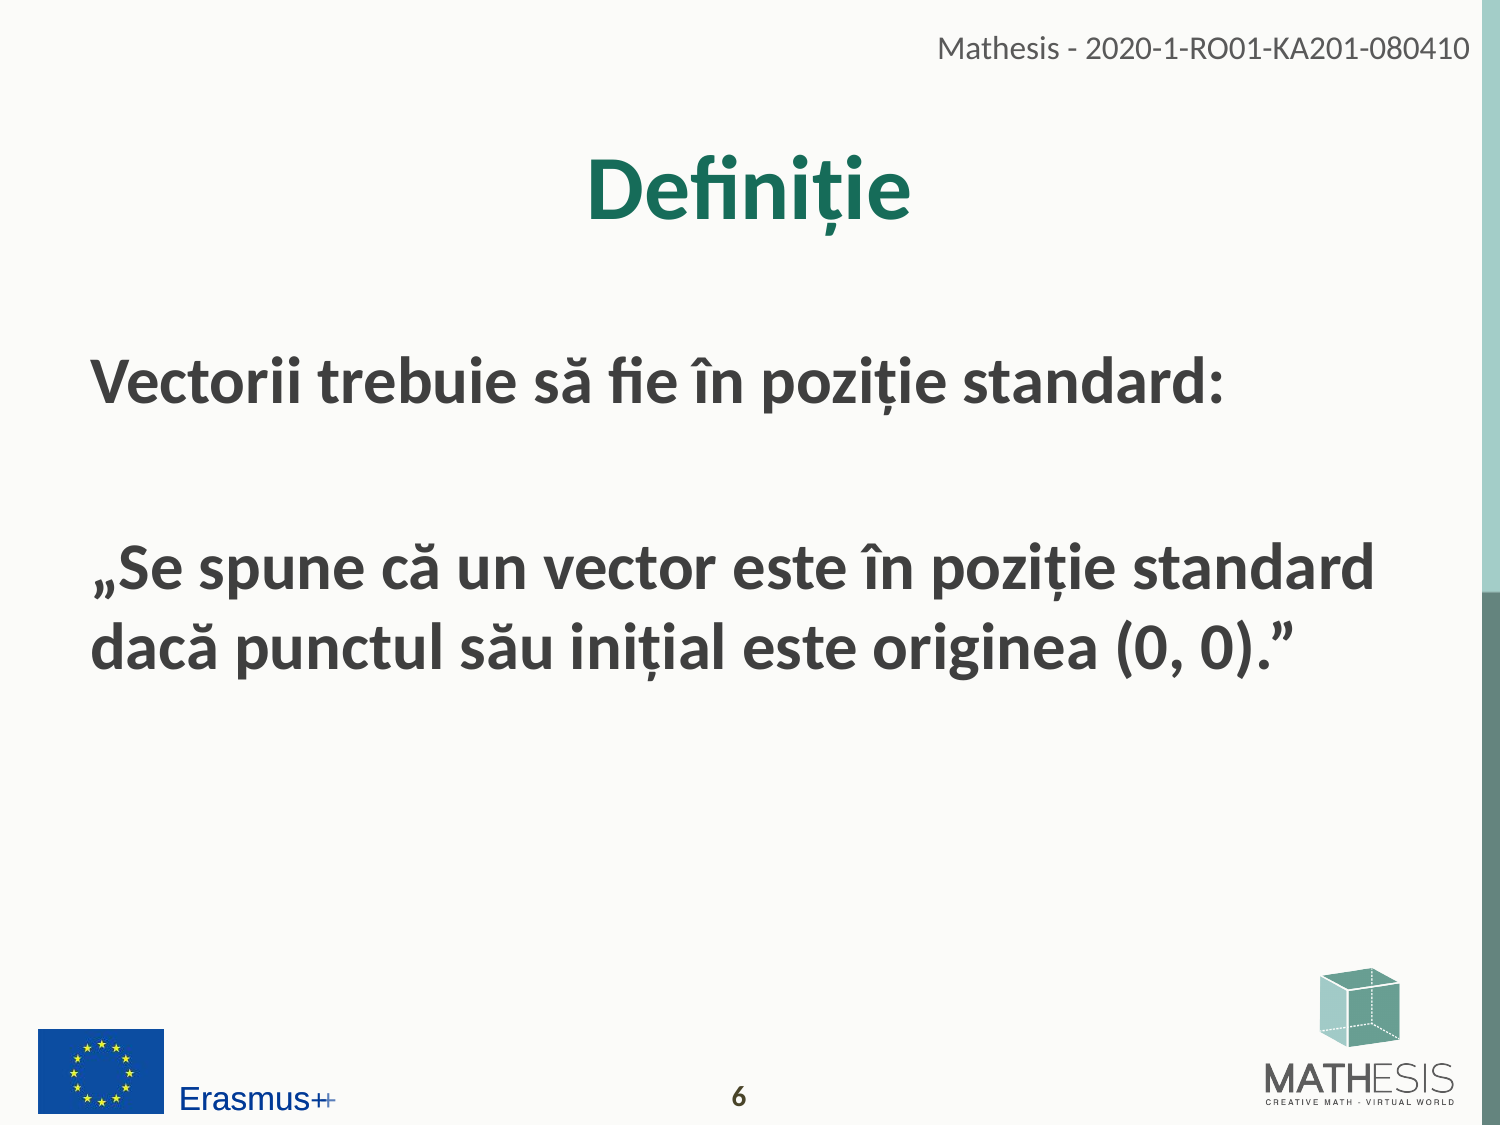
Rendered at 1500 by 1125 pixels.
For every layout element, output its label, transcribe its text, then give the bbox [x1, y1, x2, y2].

picture [38, 1029, 164, 1114]
list Vectorii trebuie să fie în poziție standard: „Se spune că un vector este în poziție standard dacă punctul său inițial este originea (0, 0).” [75, 328, 1425, 1072]
title Definiție [75, 120, 1425, 308]
